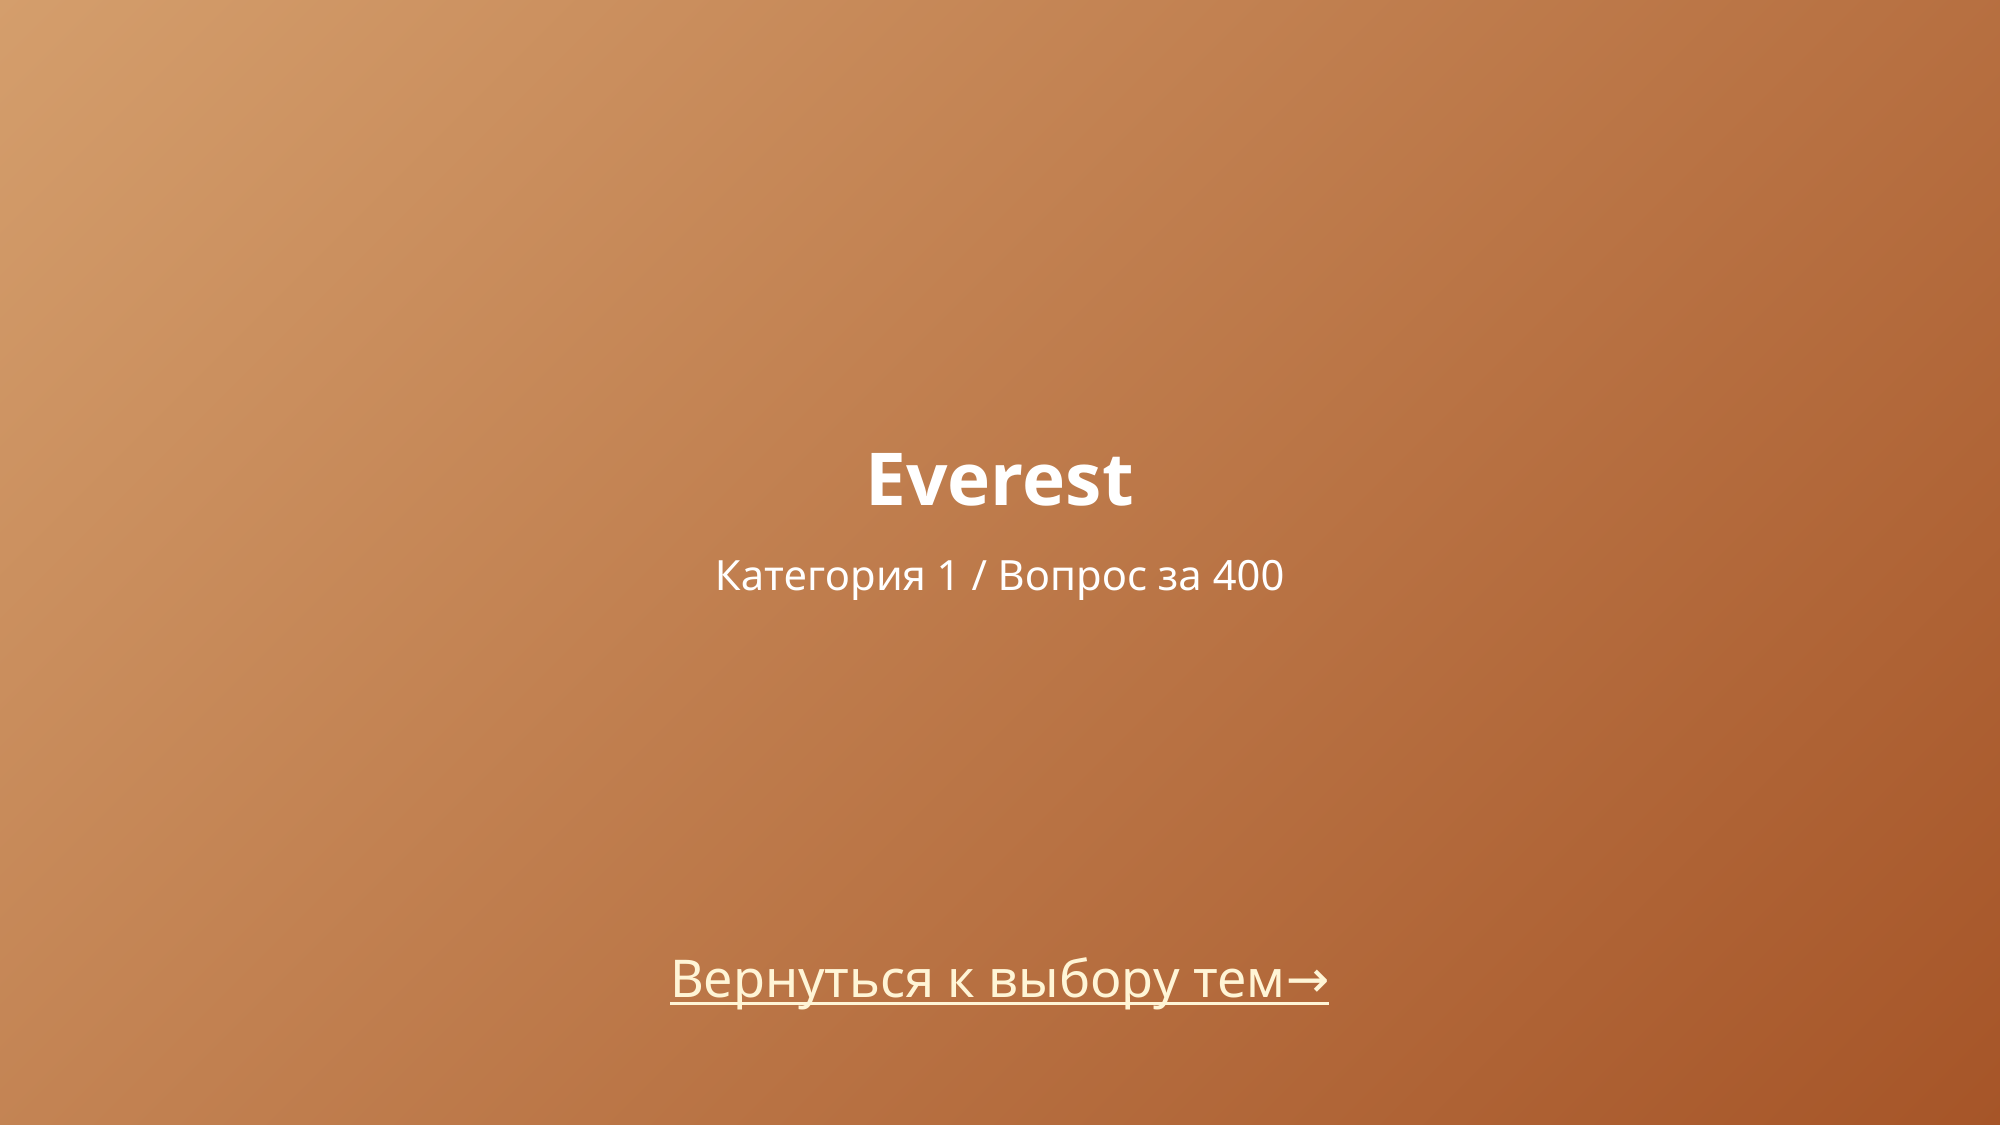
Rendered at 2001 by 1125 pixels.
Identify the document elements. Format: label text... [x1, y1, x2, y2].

text_box Вернуться к выбору тем→ [655, 938, 1345, 1024]
title Everest Категория 1 / Вопрос за 400 [117, 396, 1883, 646]
